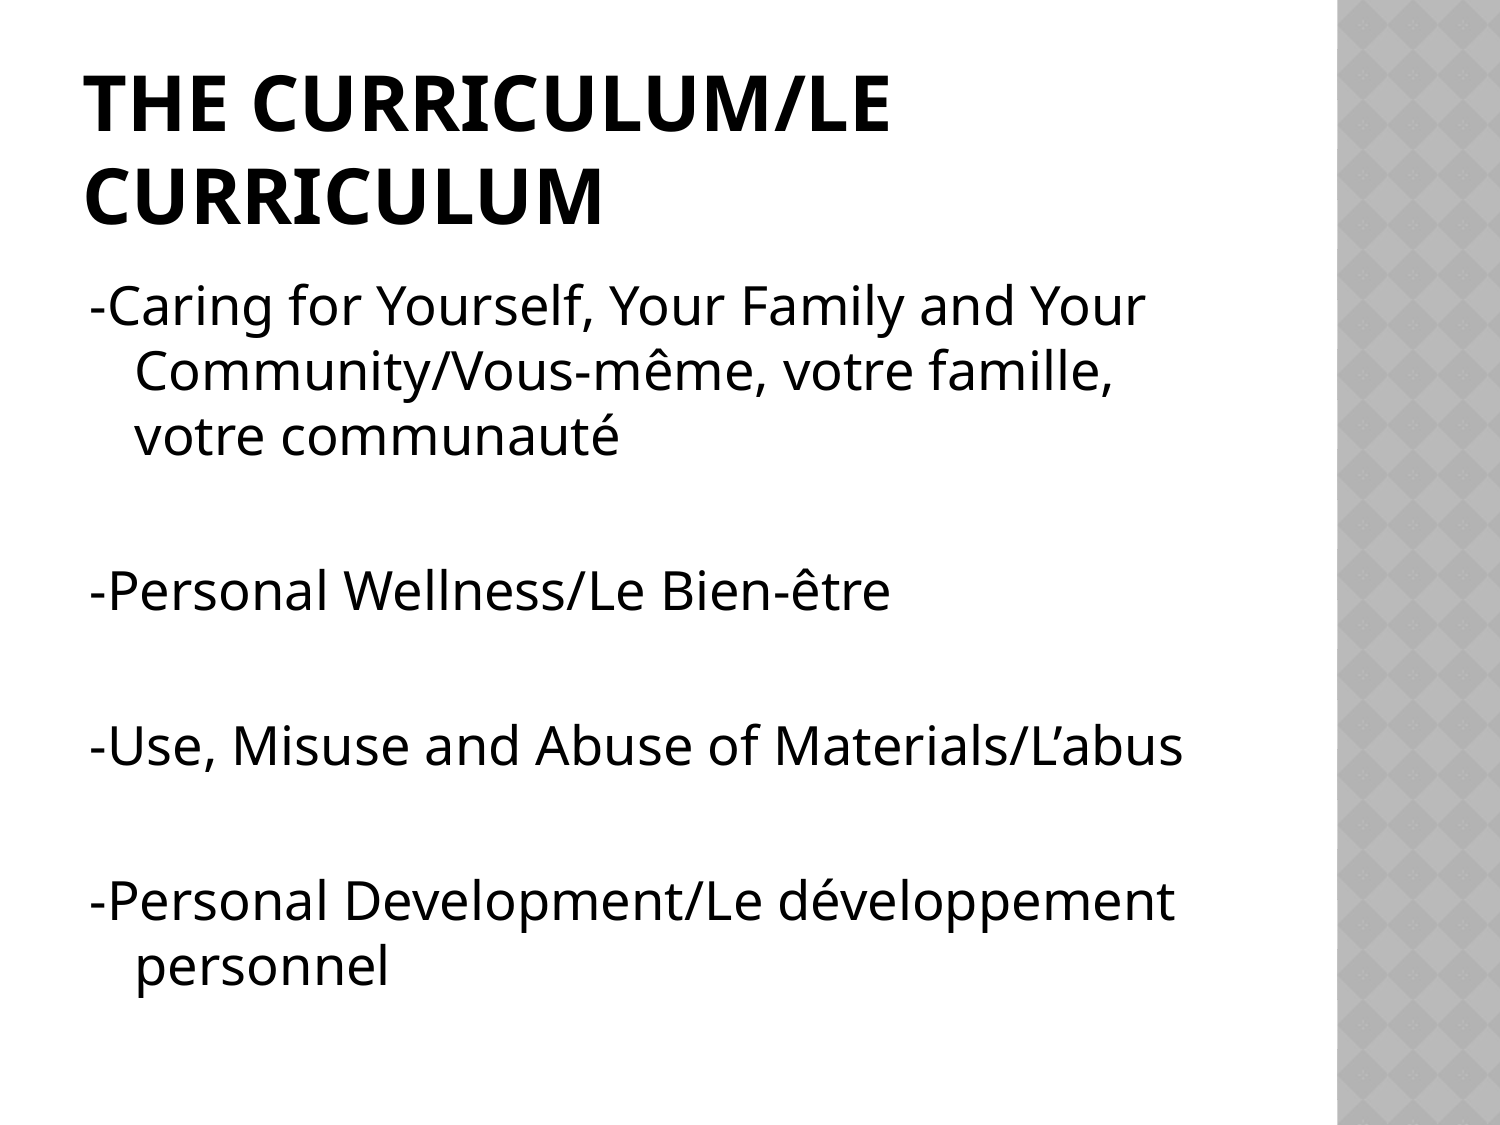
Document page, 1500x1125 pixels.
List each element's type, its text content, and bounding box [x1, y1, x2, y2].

list -Caring for Yourself, Your Family and Your Community/Vous-même, votre famille, votre communauté -Personal Wellness/Le Bien-être -Use, Misuse and Abuse of Materials/L’abus -Personal Development/Le développement personnel [75, 264, 1263, 1059]
title The curriculum/Le Curriculum [75, 52, 1263, 240]
